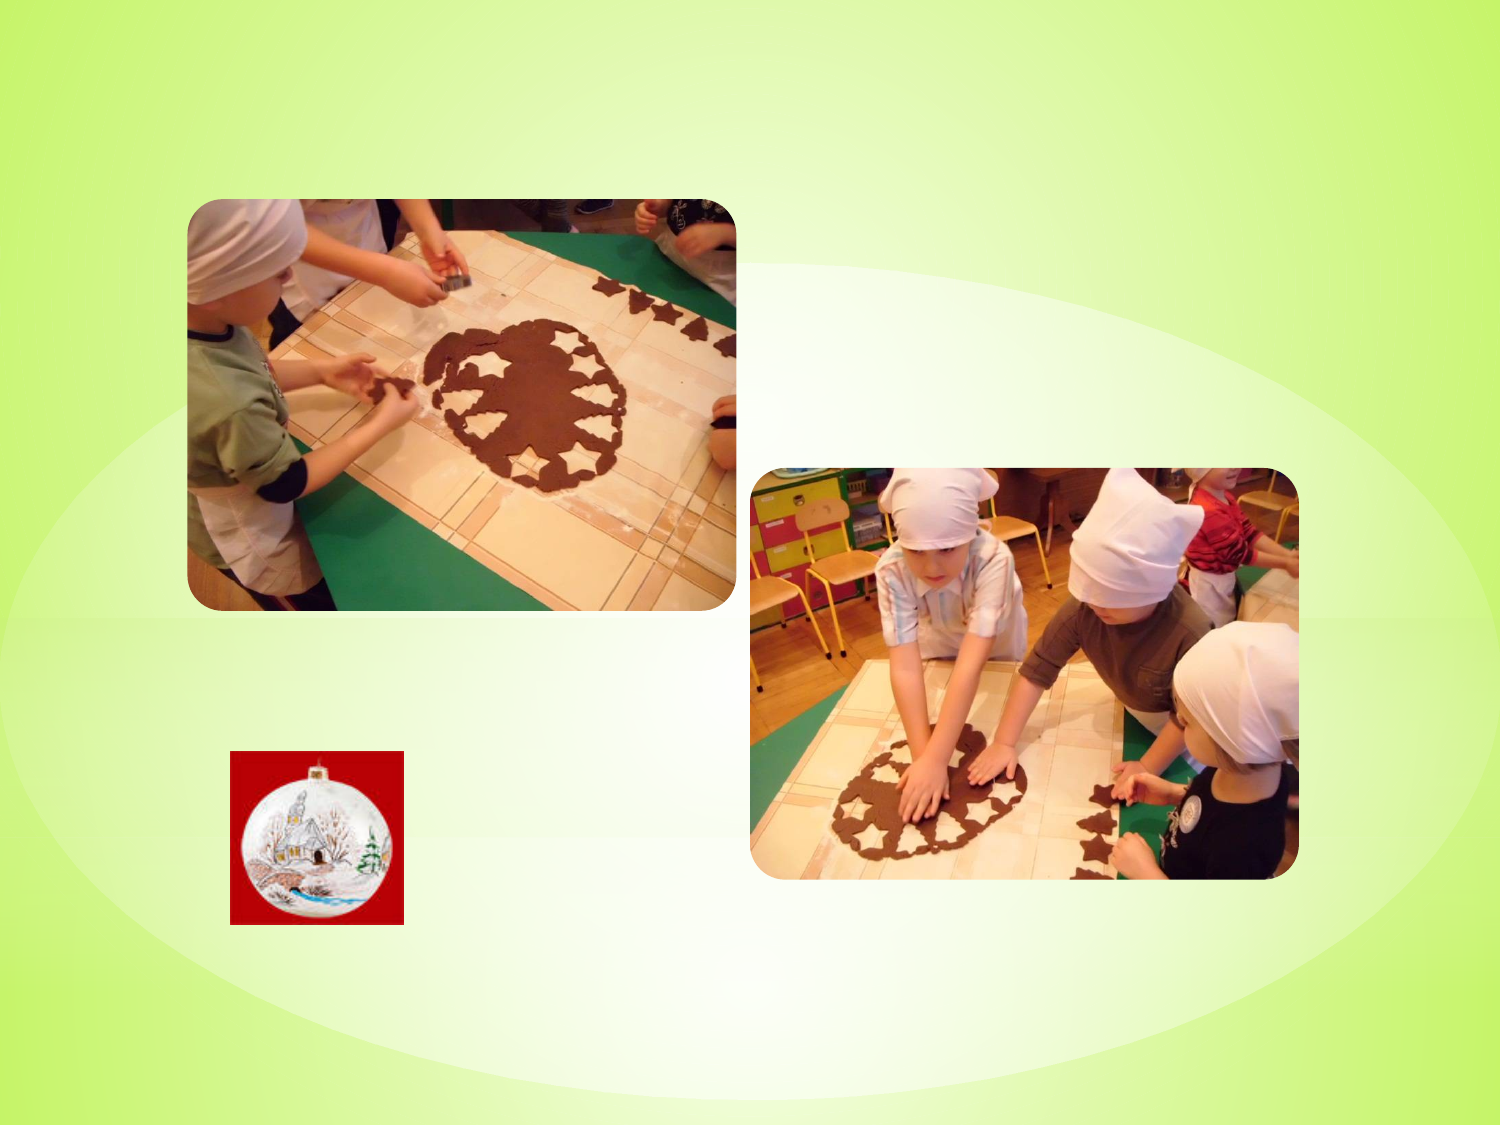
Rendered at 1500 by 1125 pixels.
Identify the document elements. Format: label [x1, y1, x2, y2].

list [749, 467, 1300, 880]
picture [229, 751, 404, 926]
list [187, 198, 737, 612]
